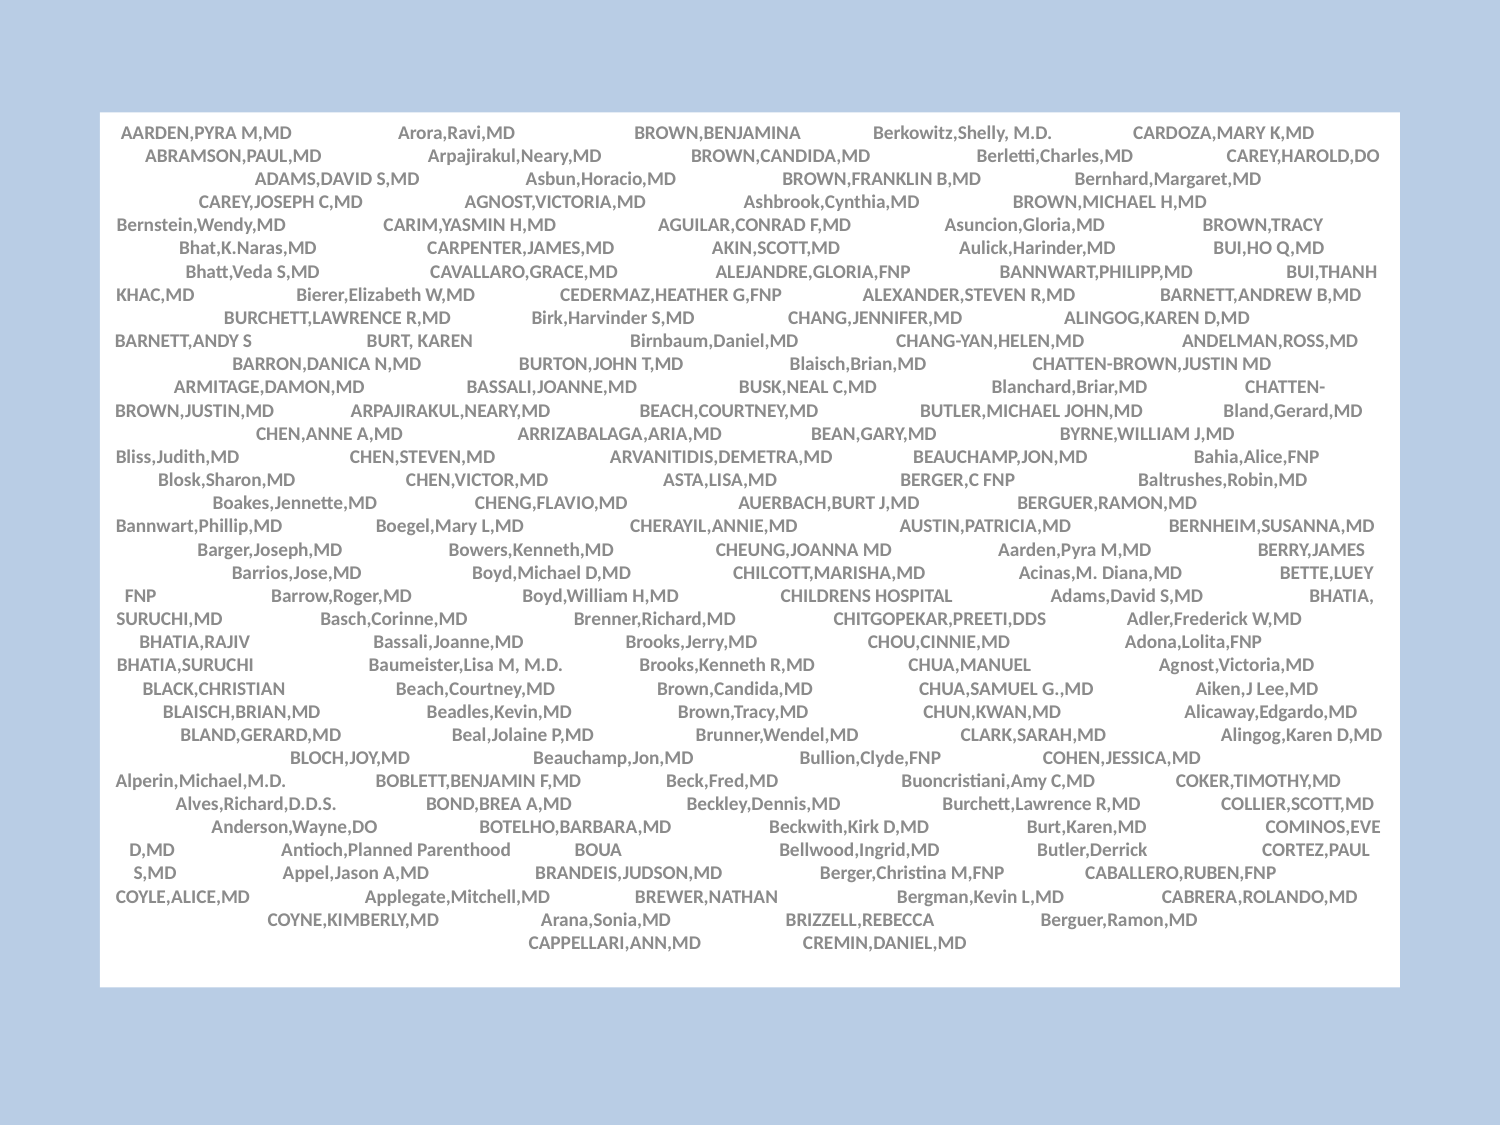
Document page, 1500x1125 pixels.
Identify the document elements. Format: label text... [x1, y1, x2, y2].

subtitle AARDEN,PYRA M,MD Arora,Ravi,MD BROWN,BENJAMINA Berkowitz,Shelly, M.D. CARDOZA,MARY K,MD ABRAMSON,PAUL,MD Arpajirakul,Neary,MD BROWN,CANDIDA,MD Berletti,Charles,MD CAREY,HAROLD,DO ADAMS,DAVID S,MD Asbun,Horacio,MD BROWN,FRANKLIN B,MD Bernhard,Margaret,MD CAREY,JOSEPH C,MD AGNOST,VICTORIA,MD Ashbrook,Cynthia,MD BROWN,MICHAEL H,MD Bernstein,Wendy,MD CARIM,YASMIN H,MD AGUILAR,CONRAD F,MD Asuncion,Gloria,MD BROWN,TRACY Bhat,K.Naras,MD CARPENTER,JAMES,MD AKIN,SCOTT,MD Aulick,Harinder,MD BUI,HO Q,MD Bhatt,Veda S,MD CAVALLARO,GRACE,MD ALEJANDRE,GLORIA,FNP BANNWART,PHILIPP,MD BUI,THANH KHAC,MD Bierer,Elizabeth W,MD CEDERMAZ,HEATHER G,FNP ALEXANDER,STEVEN R,MD BARNETT,ANDREW B,MD BURCHETT,LAWRENCE R,MD Birk,Harvinder S,MD CHANG,JENNIFER,MD ALINGOG,KAREN D,MD BARNETT,ANDY S BURT, KAREN Birnbaum,Daniel,MD CHANG-YAN,HELEN,MD ANDELMAN,ROSS,MD BARRON,DANICA N,MD BURTON,JOHN T,MD Blaisch,Brian,MD CHATTEN-BROWN,JUSTIN MD ARMITAGE,DAMON,MD BASSALI,JOANNE,MD BUSK,NEAL C,MD Blanchard,Briar,MD CHATTEN-BROWN,JUSTIN,MD ARPAJIRAKUL,NEARY,MD BEACH,COURTNEY,MD BUTLER,MICHAEL JOHN,MD Bland,Gerard,MD CHEN,ANNE A,MD ARRIZABALAGA,ARIA,MD BEAN,GARY,MD BYRNE,WILLIAM J,MD Bliss,Judith,MD CHEN,STEVEN,MD ARVANITIDIS,DEMETRA,MD BEAUCHAMP,JON,MD Bahia,Alice,FNP Blosk,Sharon,MD CHEN,VICTOR,MD ASTA,LISA,MD BERGER,C FNP Baltrushes,Robin,MD Boakes,Jennette,MD CHENG,FLAVIO,MD AUERBACH,BURT J,MD BERGUER,RAMON,MD Bannwart,Phillip,MD Boegel,Mary L,MD CHERAYIL,ANNIE,MD AUSTIN,PATRICIA,MD BERNHEIM,SUSANNA,MD Barger,Joseph,MD Bowers,Kenneth,MD CHEUNG,JOANNA MD Aarden,Pyra M,MD BERRY,JAMES Barrios,Jose,MD Boyd,Michael D,MD CHILCOTT,MARISHA,MD Acinas,M. Diana,MD BETTE,LUEY FNP Barrow,Roger,MD Boyd,William H,MD CHILDRENS HOSPITAL Adams,David S,MD BHATIA, SURUCHI,MD Basch,Corinne,MD Brenner,Richard,MD CHITGOPEKAR,PREETI,DDS Adler,Frederick W,MD BHATIA,RAJIV Bassali,Joanne,MD Brooks,Jerry,MD CHOU,CINNIE,MD Adona,Lolita,FNP BHATIA,SURUCHI Baumeister,Lisa M, M.D. Brooks,Kenneth R,MD CHUA,MANUEL Agnost,Victoria,MD BLACK,CHRISTIAN Beach,Courtney,MD Brown,Candida,MD CHUA,SAMUEL G.,MD Aiken,J Lee,MD BLAISCH,BRIAN,MD Beadles,Kevin,MD Brown,Tracy,MD CHUN,KWAN,MD Alicaway,Edgardo,MD BLAND,GERARD,MD Beal,Jolaine P,MD Brunner,Wendel,MD CLARK,SARAH,MD Alingog,Karen D,MD BLOCH,JOY,MD Beauchamp,Jon,MD Bullion,Clyde,FNP COHEN,JESSICA,MD Alperin,Michael,M.D. BOBLETT,BENJAMIN F,MD Beck,Fred,MD Buoncristiani,Amy C,MD COKER,TIMOTHY,MD Alves,Richard,D.D.S. BOND,BREA A,MD Beckley,Dennis,MD Burchett,Lawrence R,MD COLLIER,SCOTT,MD Anderson,Wayne,DO BOTELHO,BARBARA,MD Beckwith,Kirk D,MD Burt,Karen,MD COMINOS,EVE D,MD Antioch,Planned Parenthood BOUA Bellwood,Ingrid,MD Butler,Derrick CORTEZ,PAUL S,MD Appel,Jason A,MD BRANDEIS,JUDSON,MD Berger,Christina M,FNP CABALLERO,RUBEN,FNP COYLE,ALICE,MD Applegate,Mitchell,MD BREWER,NATHAN Bergman,Kevin L,MD CABRERA,ROLANDO,MD COYNE,KIMBERLY,MD Arana,Sonia,MD BRIZZELL,REBECCA Berguer,Ramon,MD CAPPELLARI,ANN,MD CREMIN,DANIEL,MD [99, 112, 1400, 988]
